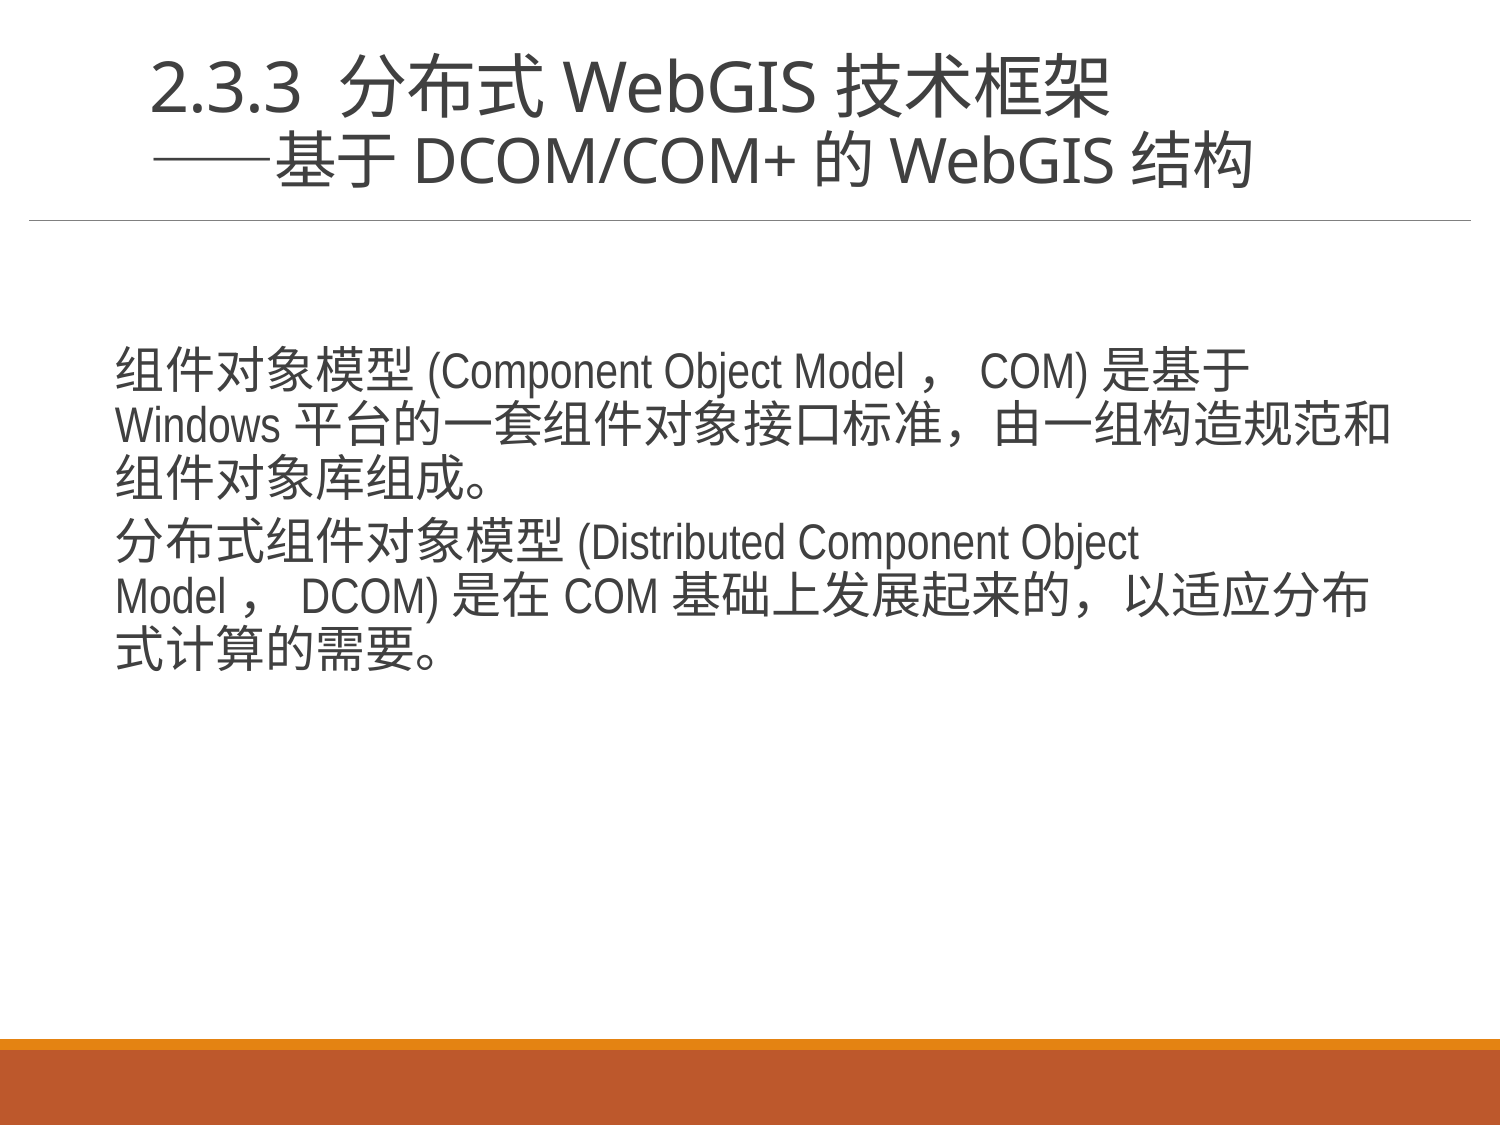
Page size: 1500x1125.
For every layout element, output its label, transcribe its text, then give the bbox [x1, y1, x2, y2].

list 组件对象模型(Component Object Model，COM)是基于Windows平台的一套组件对象接口标准，由一组构造规范和组件对象库组成。 分布式组件对象模型(Distributed Component Object Model，DCOM)是在COM基础上发展起来的，以适应分布式计算的需要。 [100, 432, 1412, 787]
list 组件对象模型(Component Object Model，COM)是基于Windows平台的一套组件对象接口标准，由一组构造规范和组件对象库组成。 分布式组件对象模型(Distributed Component Object Model，DCOM)是在COM基础上发展起来的，以适应分布式计算的需要。 [100, 338, 1412, 431]
title 2.3.3 分布式WebGIS技术框架 ——基于DCOM/COM+的WebGIS结构 [134, 47, 1373, 206]
